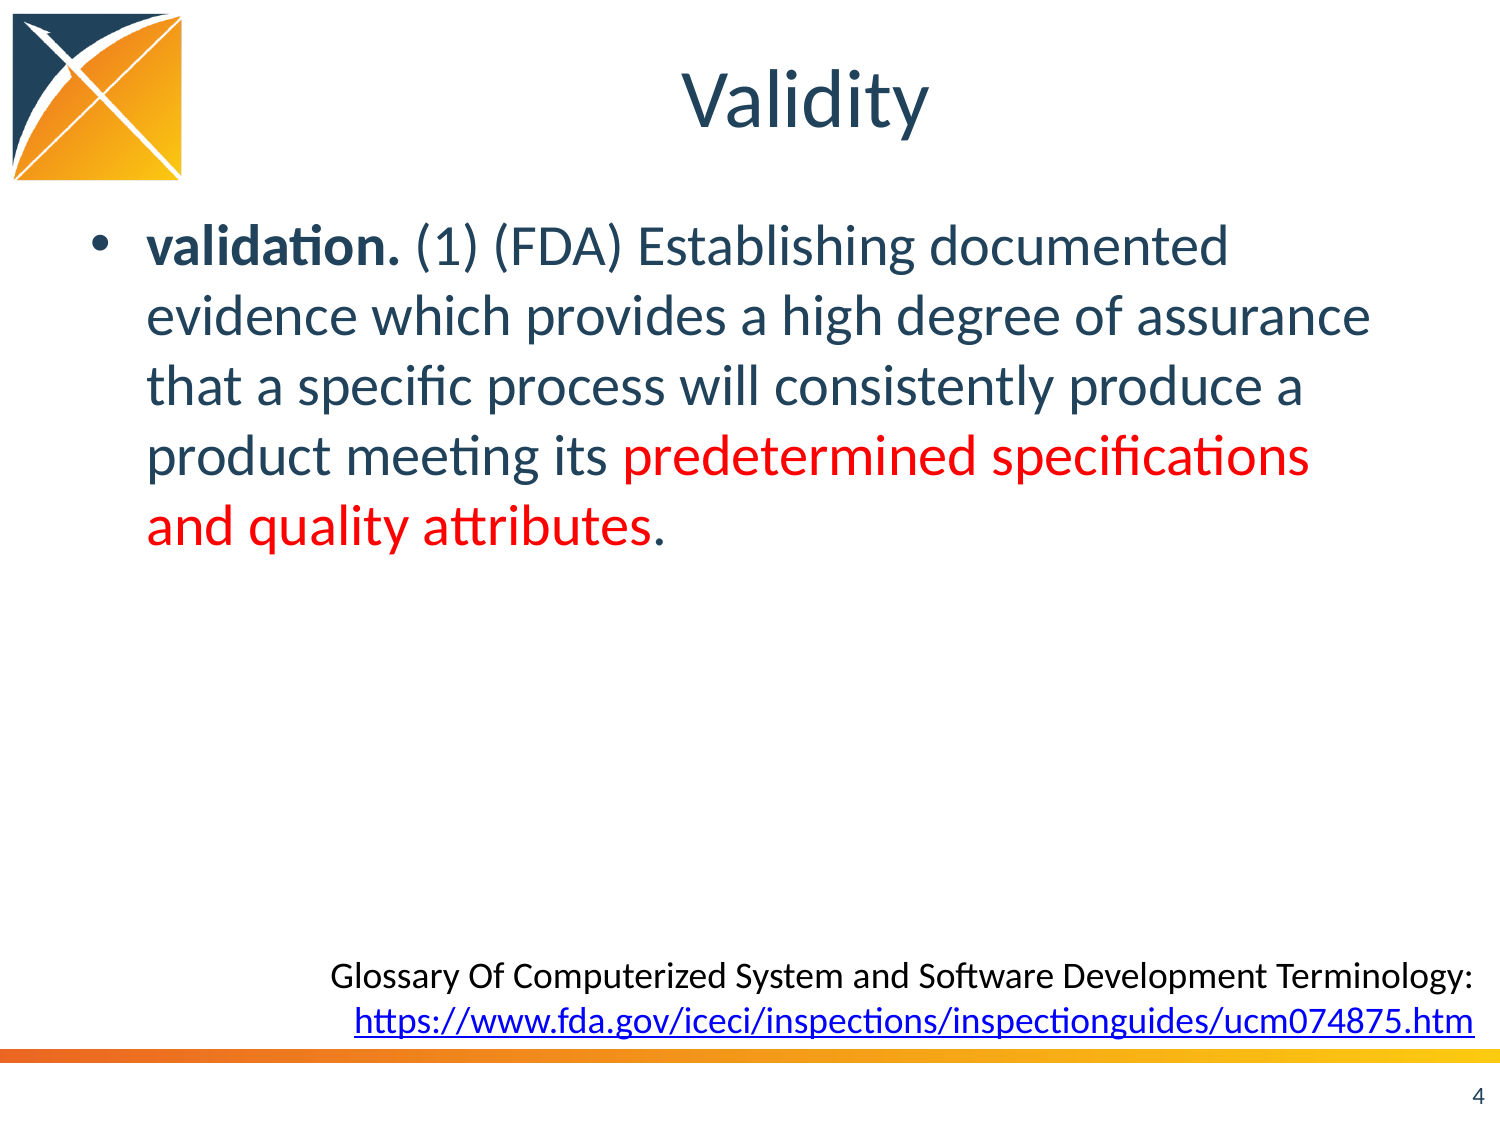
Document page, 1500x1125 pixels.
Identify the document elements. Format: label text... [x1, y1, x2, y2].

list validation. (1) (FDA) Establishing documented evidence which provides a high degree of assurance that a specific process will consistently produce a product meeting its predetermined specifications and quality attributes. [75, 200, 1425, 1005]
slide_number 4 [1149, 1065, 1500, 1125]
title Validity [187, 24, 1425, 163]
text_box Glossary Of Computerized System and Software Development Terminology: https://www.fda.gov/iceci/inspections/inspectionguides/ucm074875.htm [315, 943, 1490, 1094]
picture [0, 0, 206, 200]
